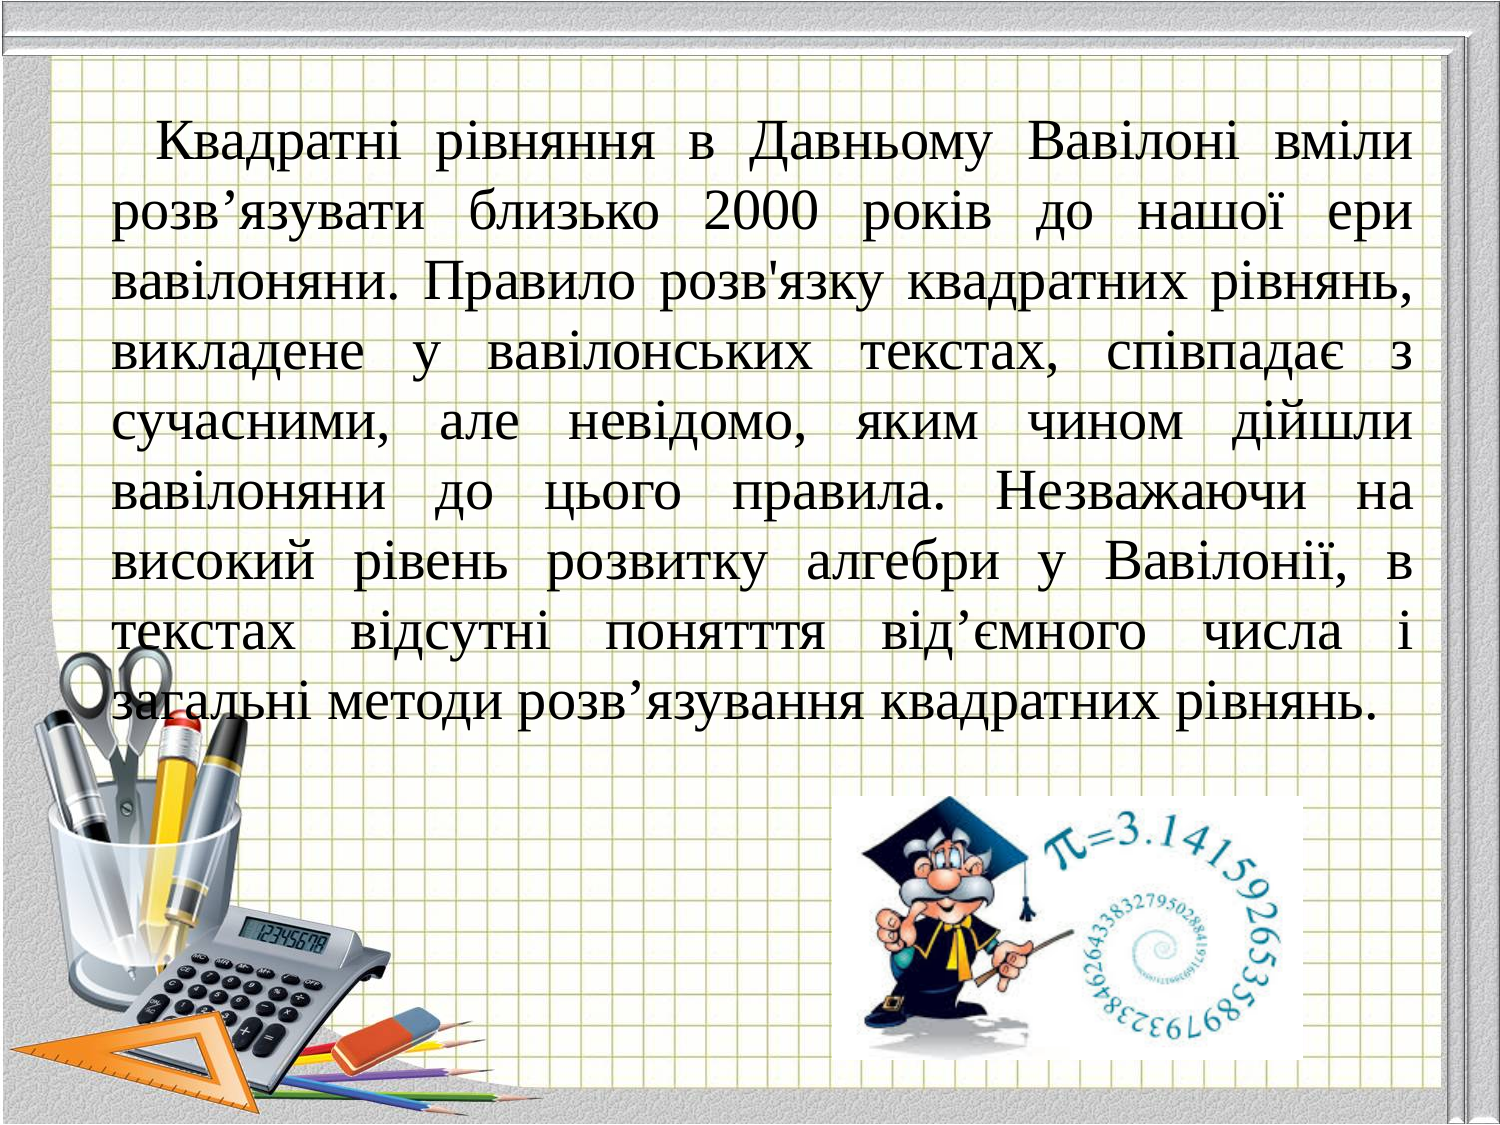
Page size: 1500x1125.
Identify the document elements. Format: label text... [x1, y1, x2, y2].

picture [0, 0, 1500, 1125]
list Квадратні рівняння в Давньому Вавілоні вміли розв’язувати близько 2000 років до нашої ери вавілоняни. Правило розв'язку квадратних рівнянь, викладене у вавілонських текстах, співпадає з сучасними, але невідомо, яким чином дійшли вавілоняни до цього правила. Незважаючи на високий рівень розвитку алгебри у Вавілонії, в текстах відсутні понятття від’ємного числа і загальні методи розв’язування квадратних рівнянь. [81, 93, 1430, 865]
